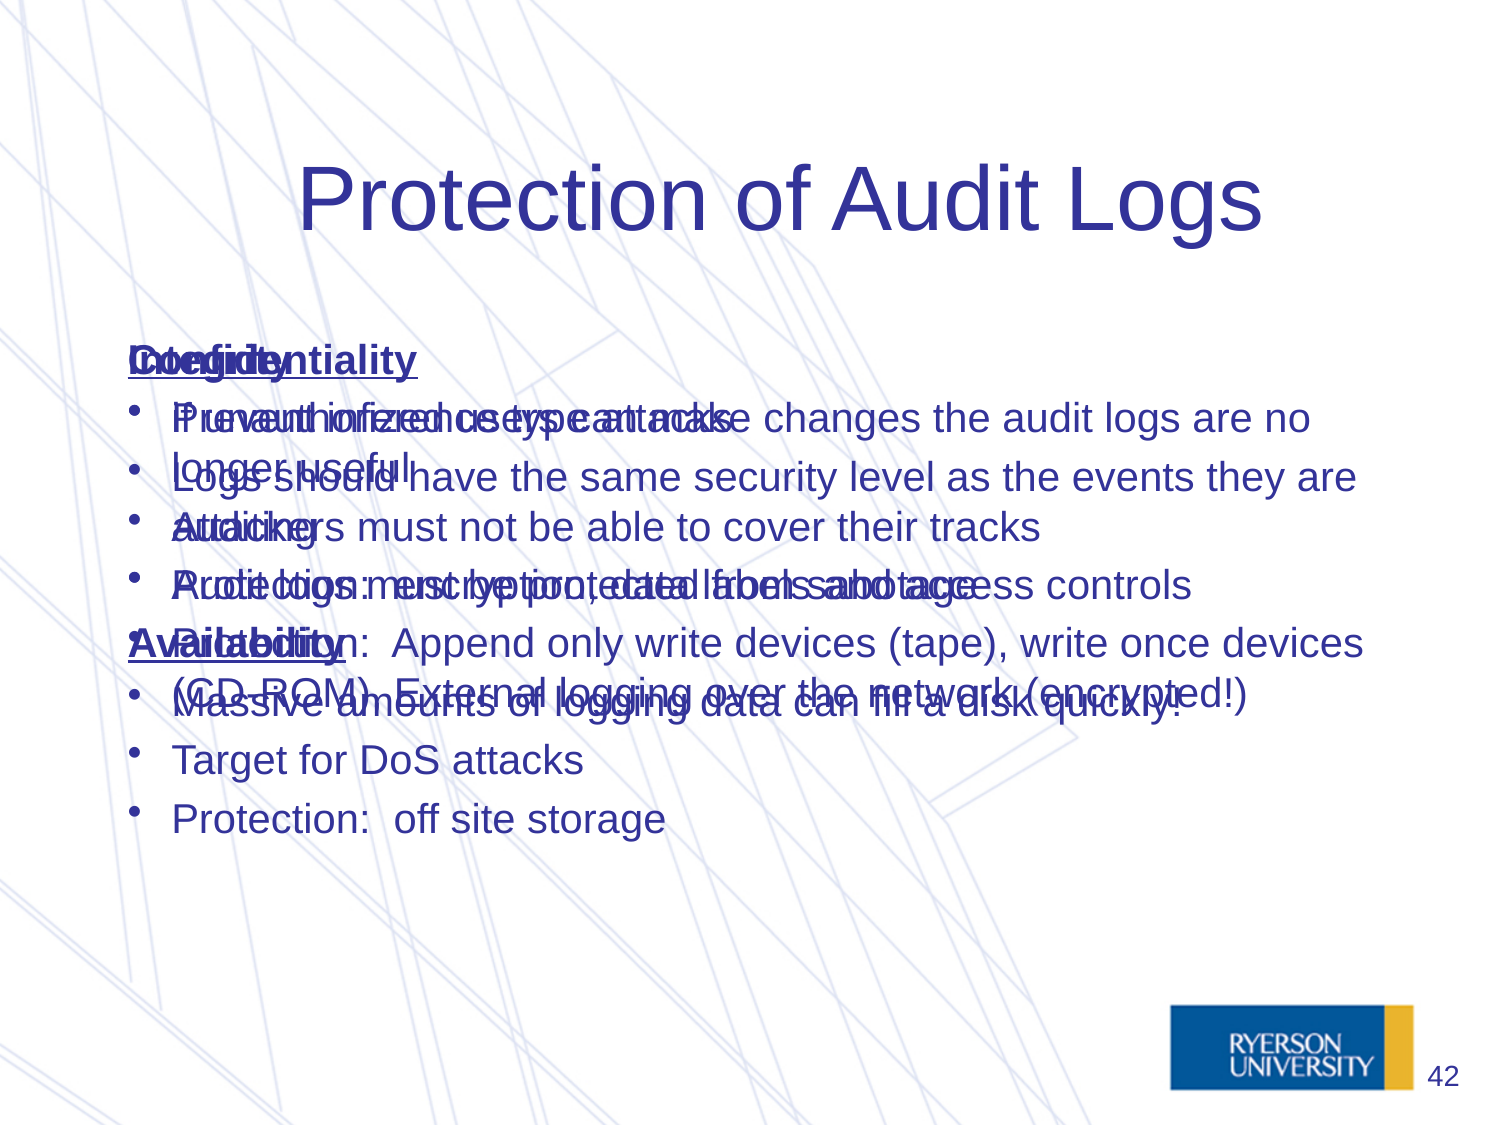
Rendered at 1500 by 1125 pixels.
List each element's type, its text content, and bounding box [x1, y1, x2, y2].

slide_number 42 [1399, 1049, 1476, 1113]
title Protection of Audit Logs [112, 99, 1451, 288]
picture [0, 0, 1500, 1125]
list Confidentiality Prevent inference type attacks Logs should have the same security level as the events they are auditing Protection: encryption, data labels and access controls Availability Massive amounts of logging data can fill a disk quickly! Target for DoS attacks Protection: off site storage [112, 324, 1451, 1001]
